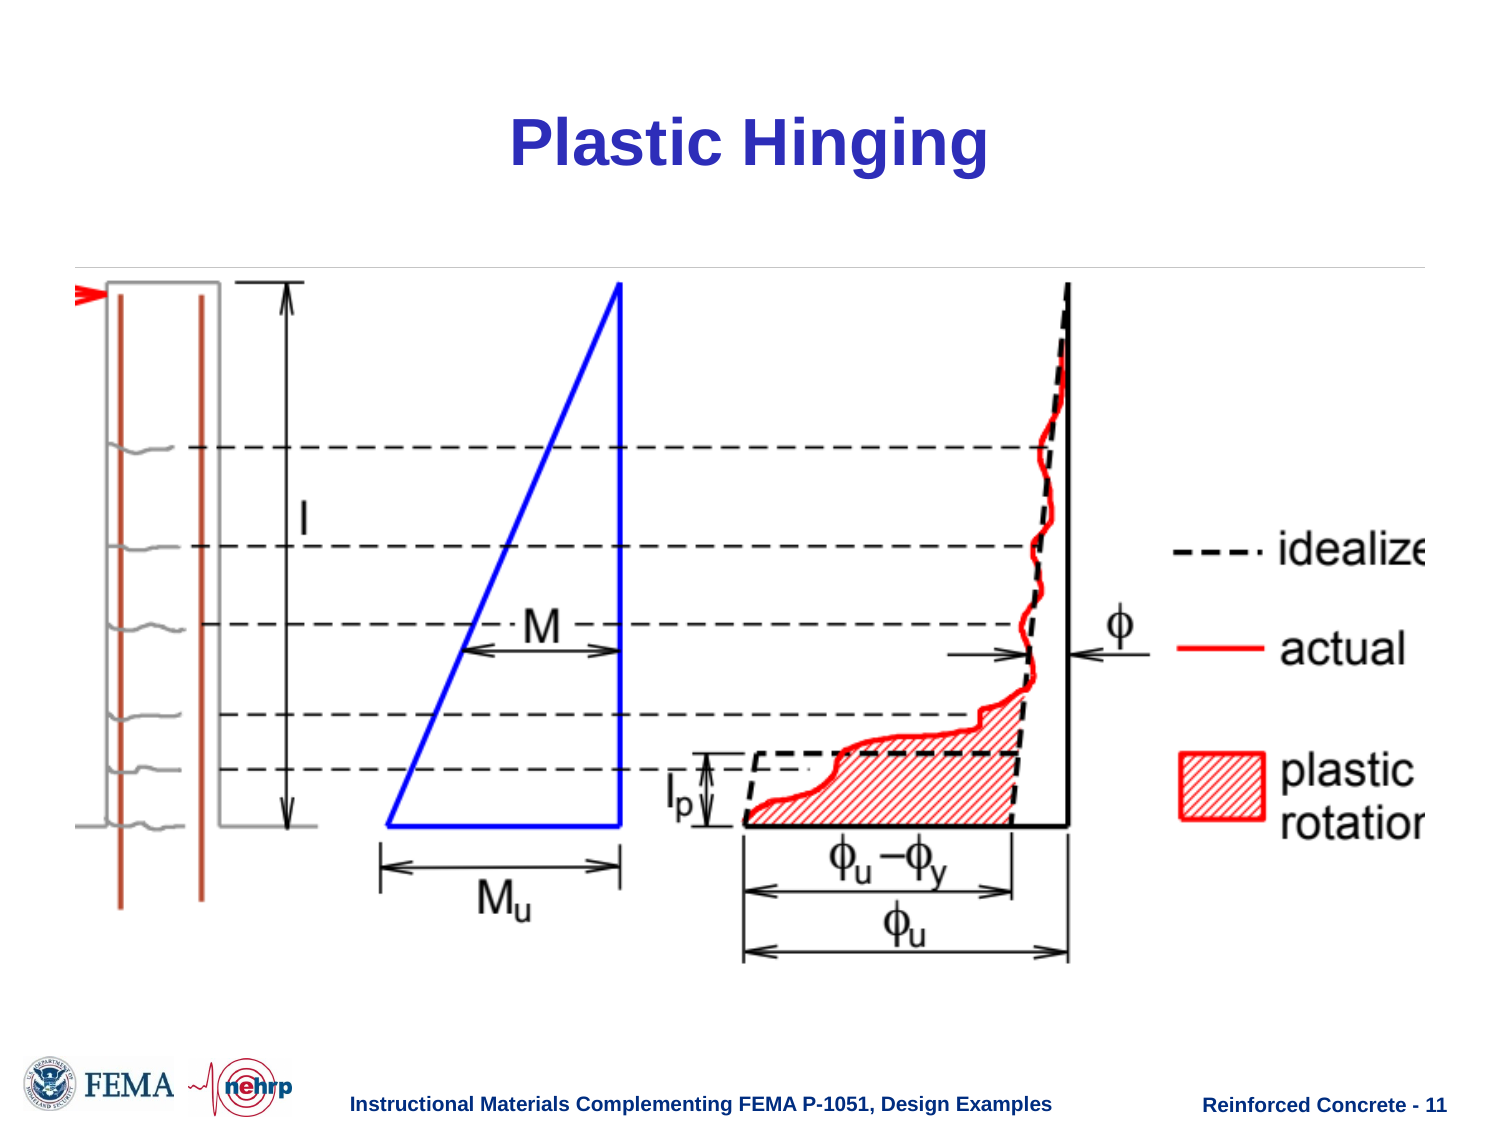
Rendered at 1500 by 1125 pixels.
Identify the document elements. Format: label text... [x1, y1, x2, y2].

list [74, 265, 1426, 1009]
footer Instructional Materials Complementing FEMA P-1051, Design Examples [334, 1087, 1104, 1124]
picture [188, 1058, 292, 1117]
title Plastic Hinging [74, 44, 1426, 233]
picture [23, 1056, 174, 1111]
